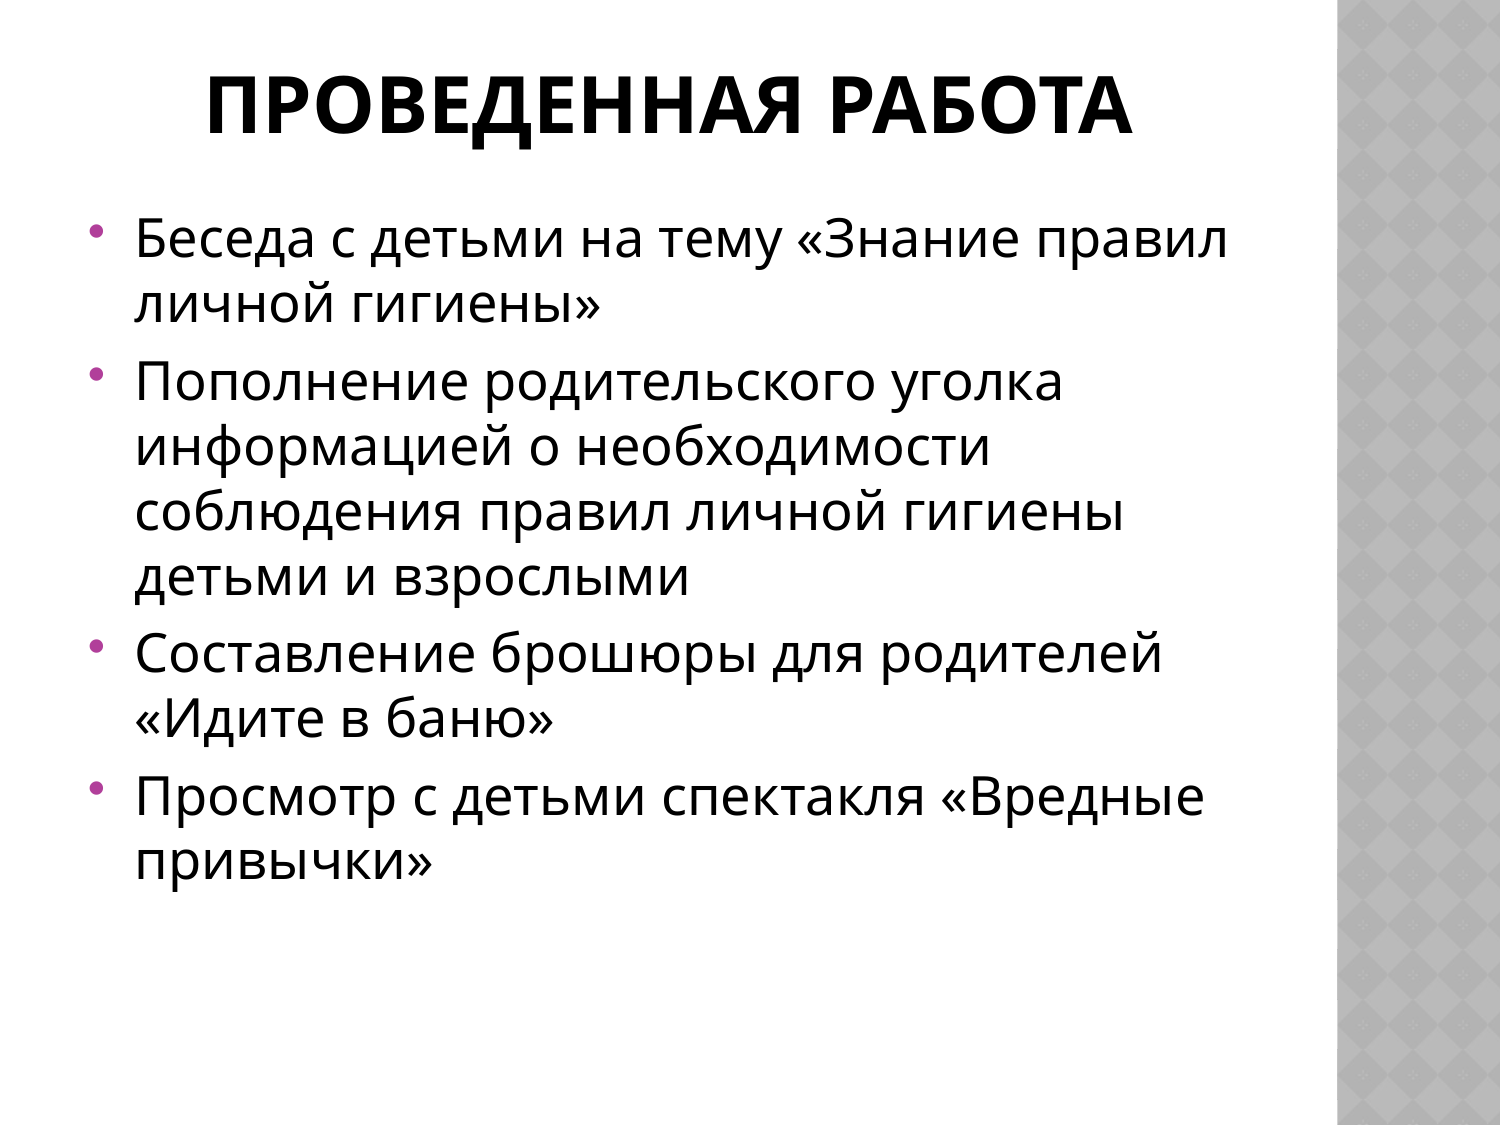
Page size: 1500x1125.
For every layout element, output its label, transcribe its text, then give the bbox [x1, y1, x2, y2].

title Проведенная работа [75, 52, 1263, 149]
list Беседа с детьми на тему «Знание правил личной гигиены» Пополнение родительского уголка информацией о необходимости соблюдения правил личной гигиены детьми и взрослыми Составление брошюры для родителей «Идите в баню» Просмотр с детьми спектакля «Вредные привычки» [75, 196, 1263, 1059]
